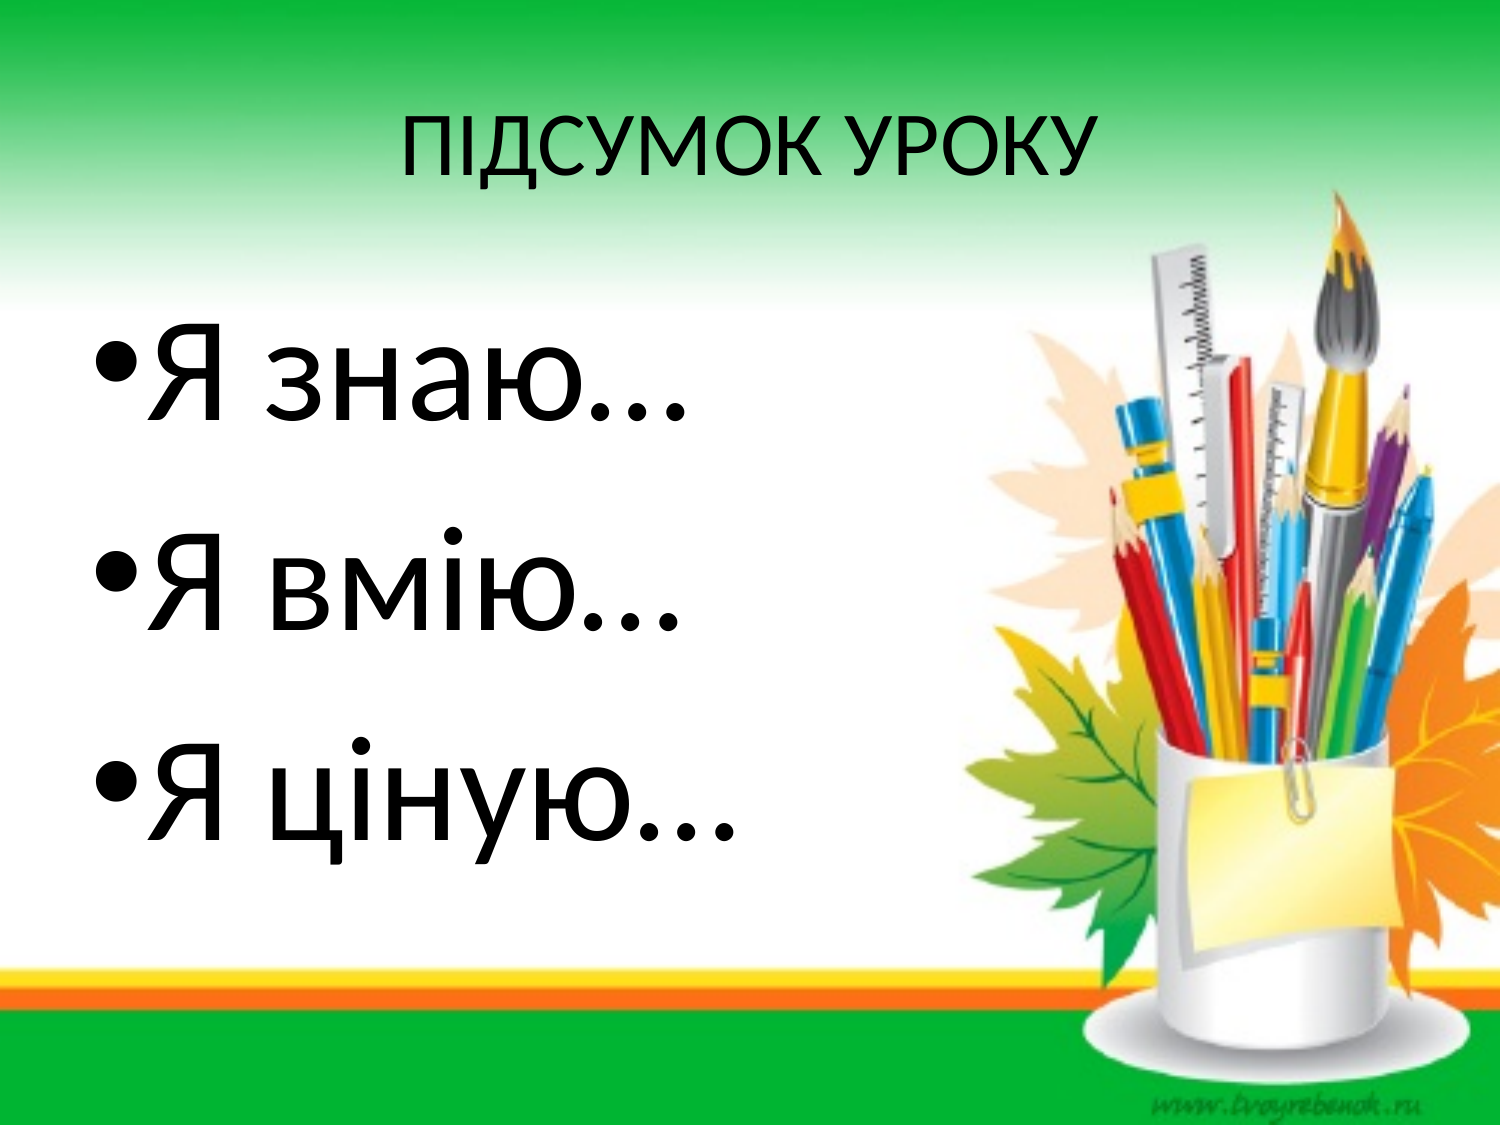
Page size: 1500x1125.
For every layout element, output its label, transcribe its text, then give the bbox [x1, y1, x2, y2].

list Я знаю… Я вмію… Я ціную… [75, 262, 1425, 1005]
title ПІДСУМОК УРОКУ [75, 45, 1425, 233]
picture [0, 0, 1500, 1125]
